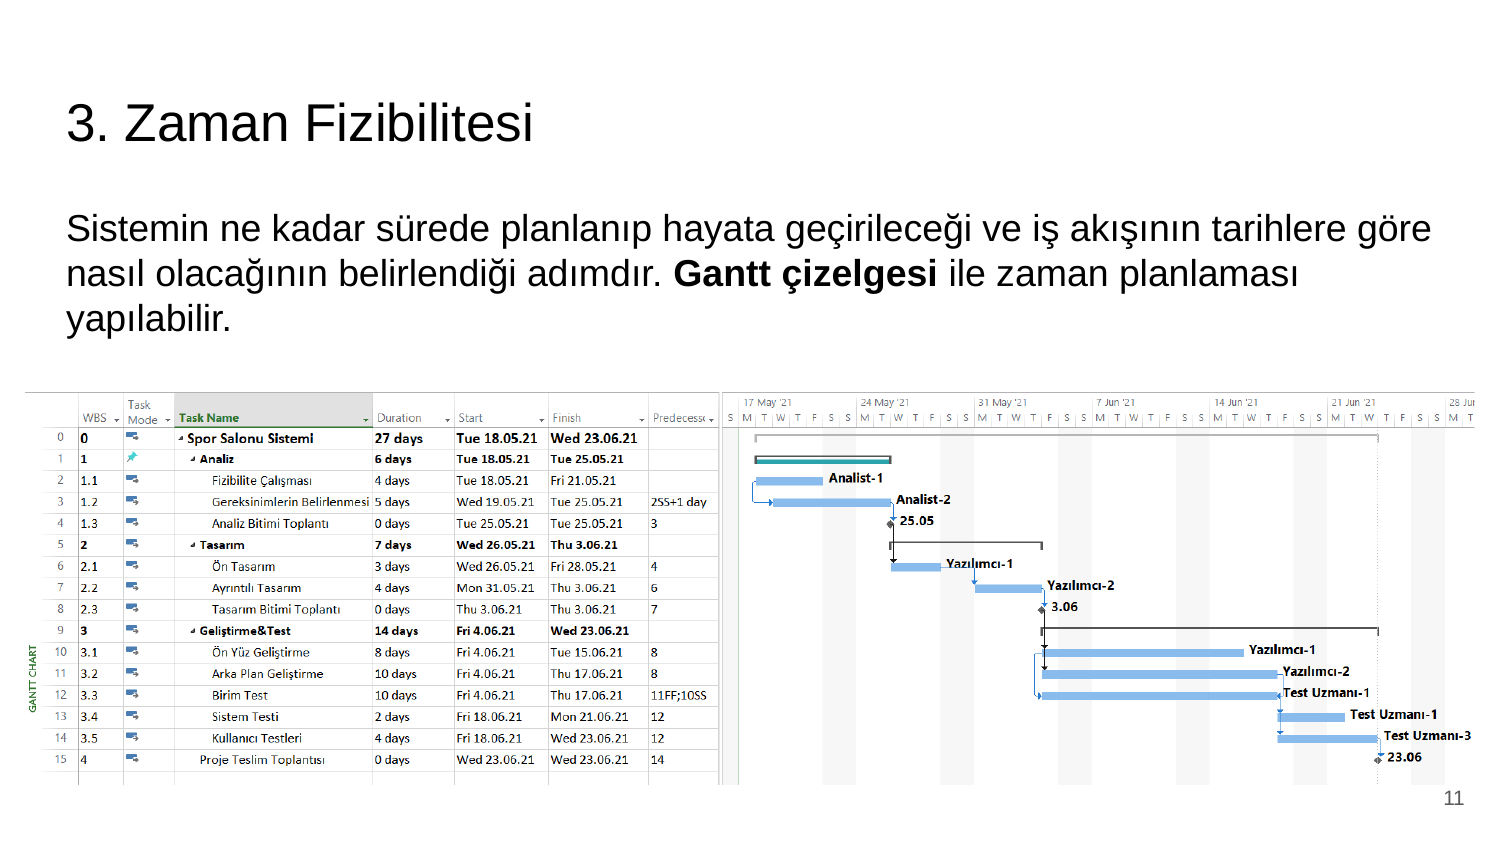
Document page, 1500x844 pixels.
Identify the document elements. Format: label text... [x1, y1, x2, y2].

slide_number 11 [1389, 787, 1480, 830]
list Sistemin ne kadar sürede planlanıp hayata geçirileceği ve iş akışının tarihlere göre nasıl olacağının belirlendiği adımdır. Gantt çizelgesi ile zaman planlaması yapılabilir. [51, 189, 1449, 389]
picture [25, 390, 1475, 785]
title 3. Zaman Fizibilitesi [51, 72, 1449, 167]
